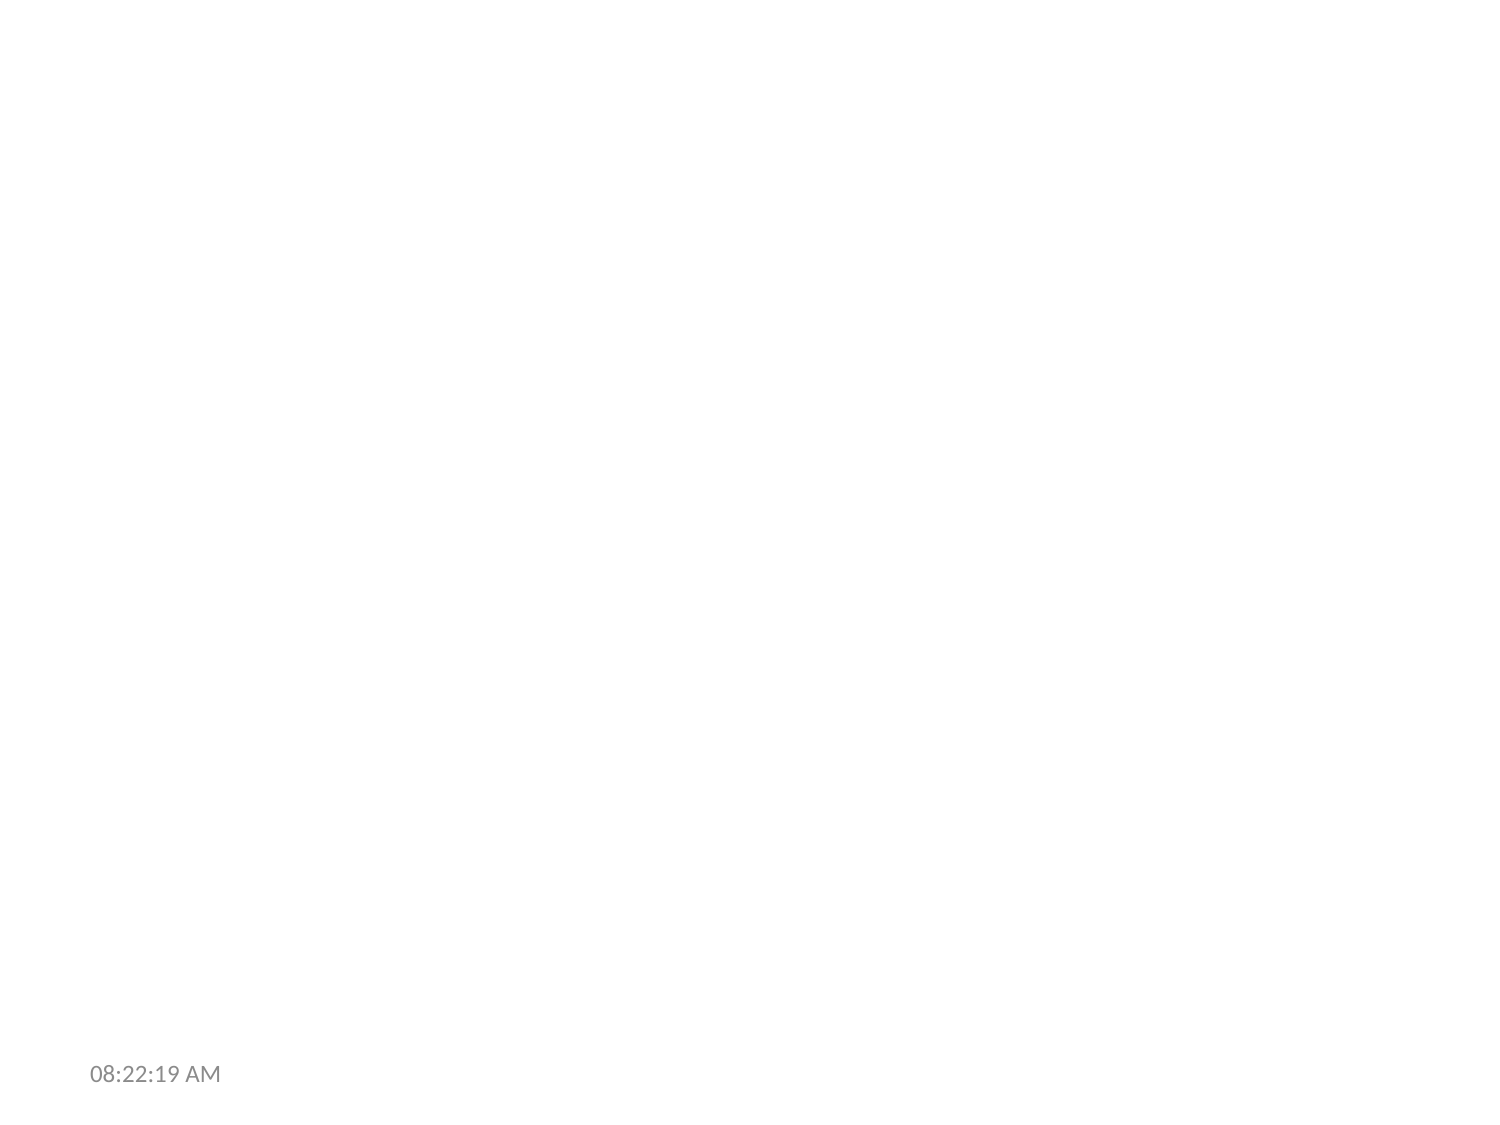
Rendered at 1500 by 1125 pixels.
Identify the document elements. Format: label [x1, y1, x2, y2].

slide_number [75, 1042, 425, 1103]
